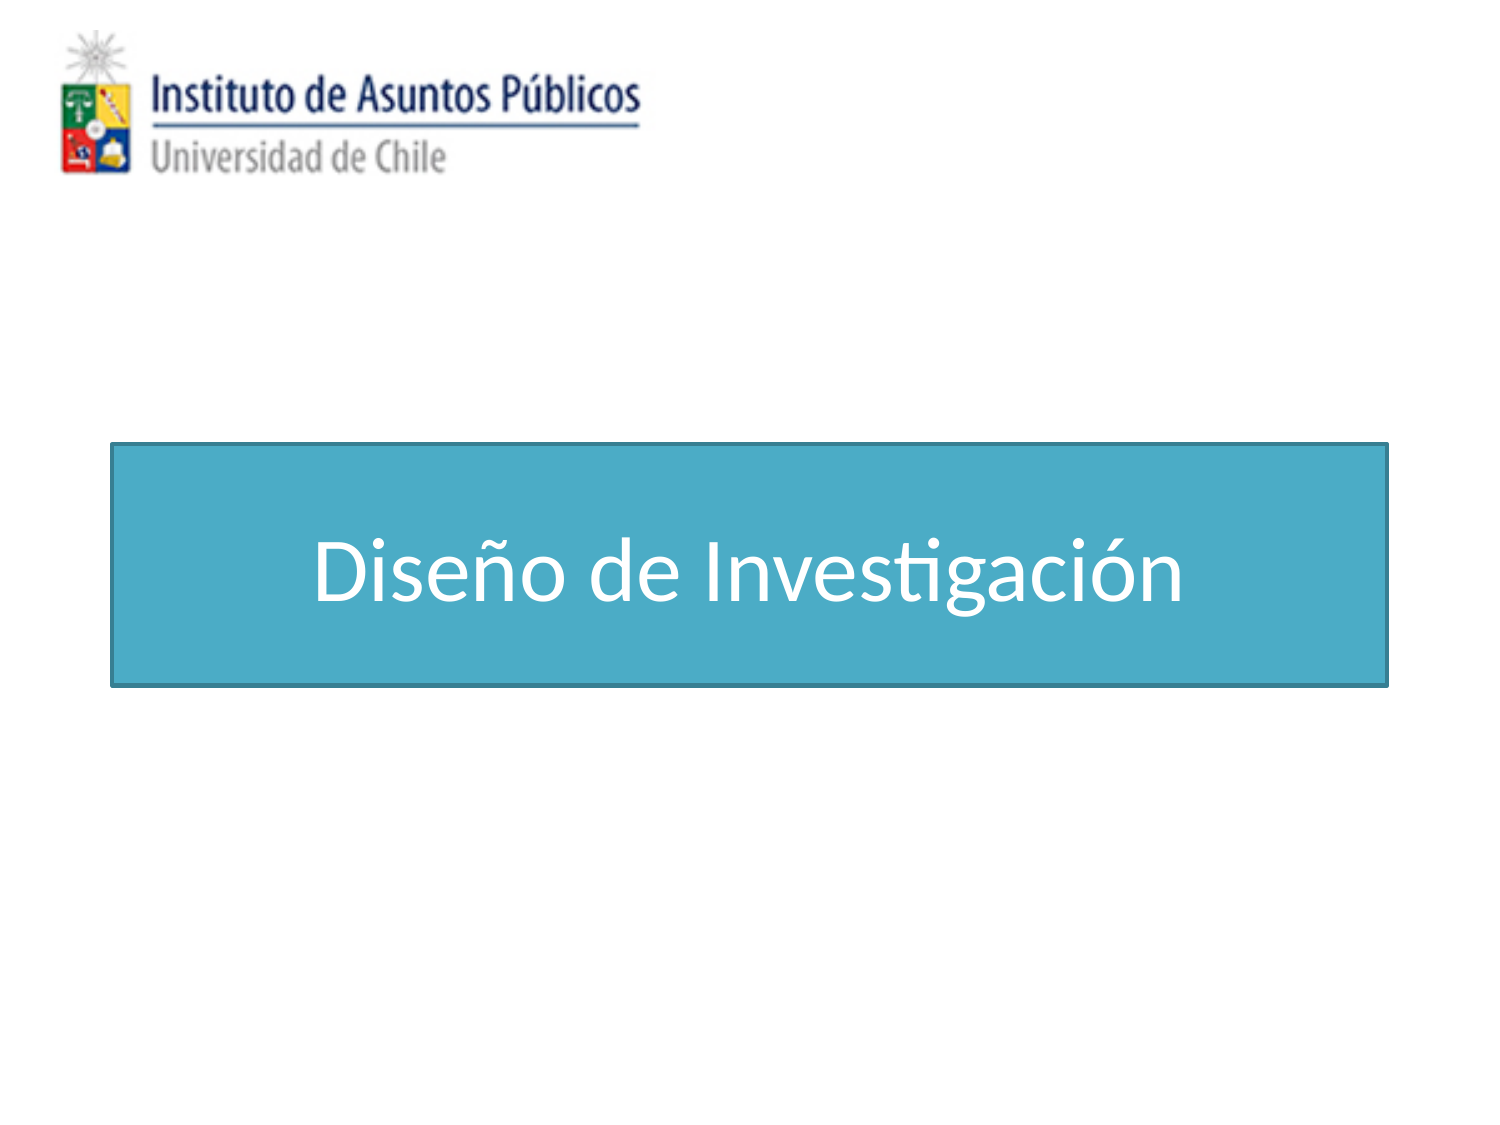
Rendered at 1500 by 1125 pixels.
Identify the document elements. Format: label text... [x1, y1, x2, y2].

title Diseño de Investigación [110, 442, 1389, 688]
picture [29, 30, 705, 209]
